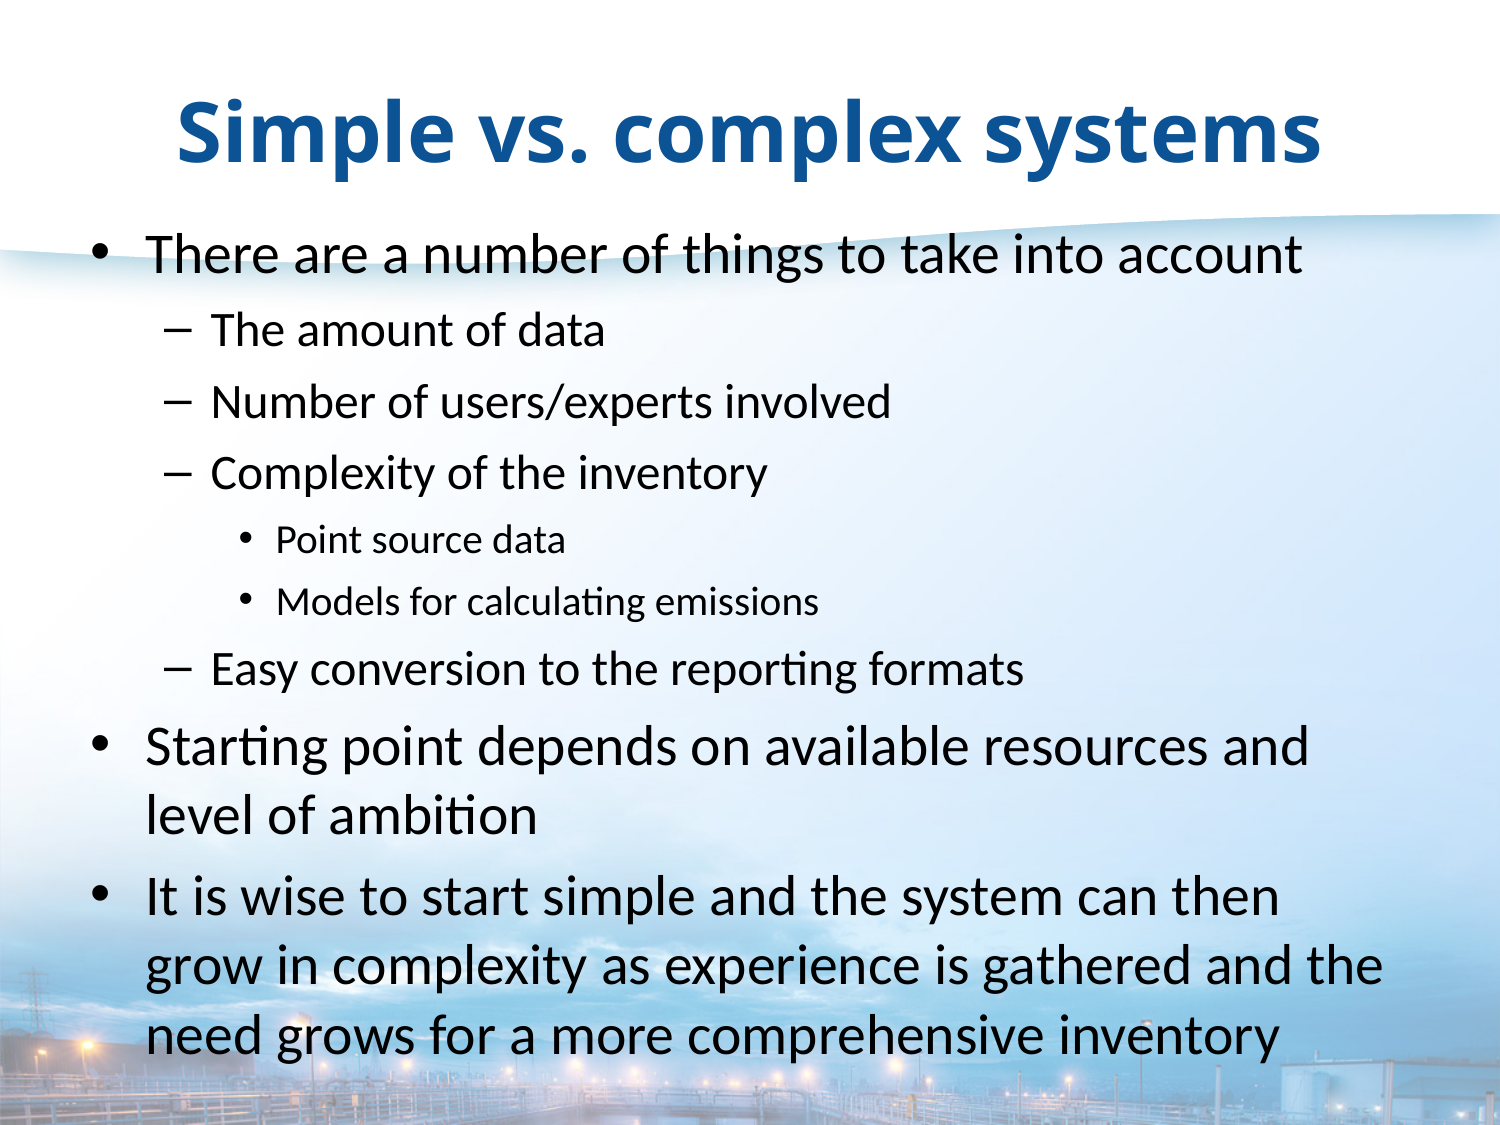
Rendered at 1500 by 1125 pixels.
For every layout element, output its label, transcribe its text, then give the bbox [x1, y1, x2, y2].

list There are a number of things to take into account The amount of data Number of users/experts involved Complexity of the inventory Point source data Models for calculating emissions Easy conversion to the reporting formats Starting point depends on available resources and level of ambition It is wise to start simple and the system can then grow in complexity as experience is gathered and the need grows for a more comprehensive inventory [75, 208, 1425, 1083]
title Simple vs. complex systems [75, 45, 1425, 208]
picture [0, 215, 1500, 1125]
